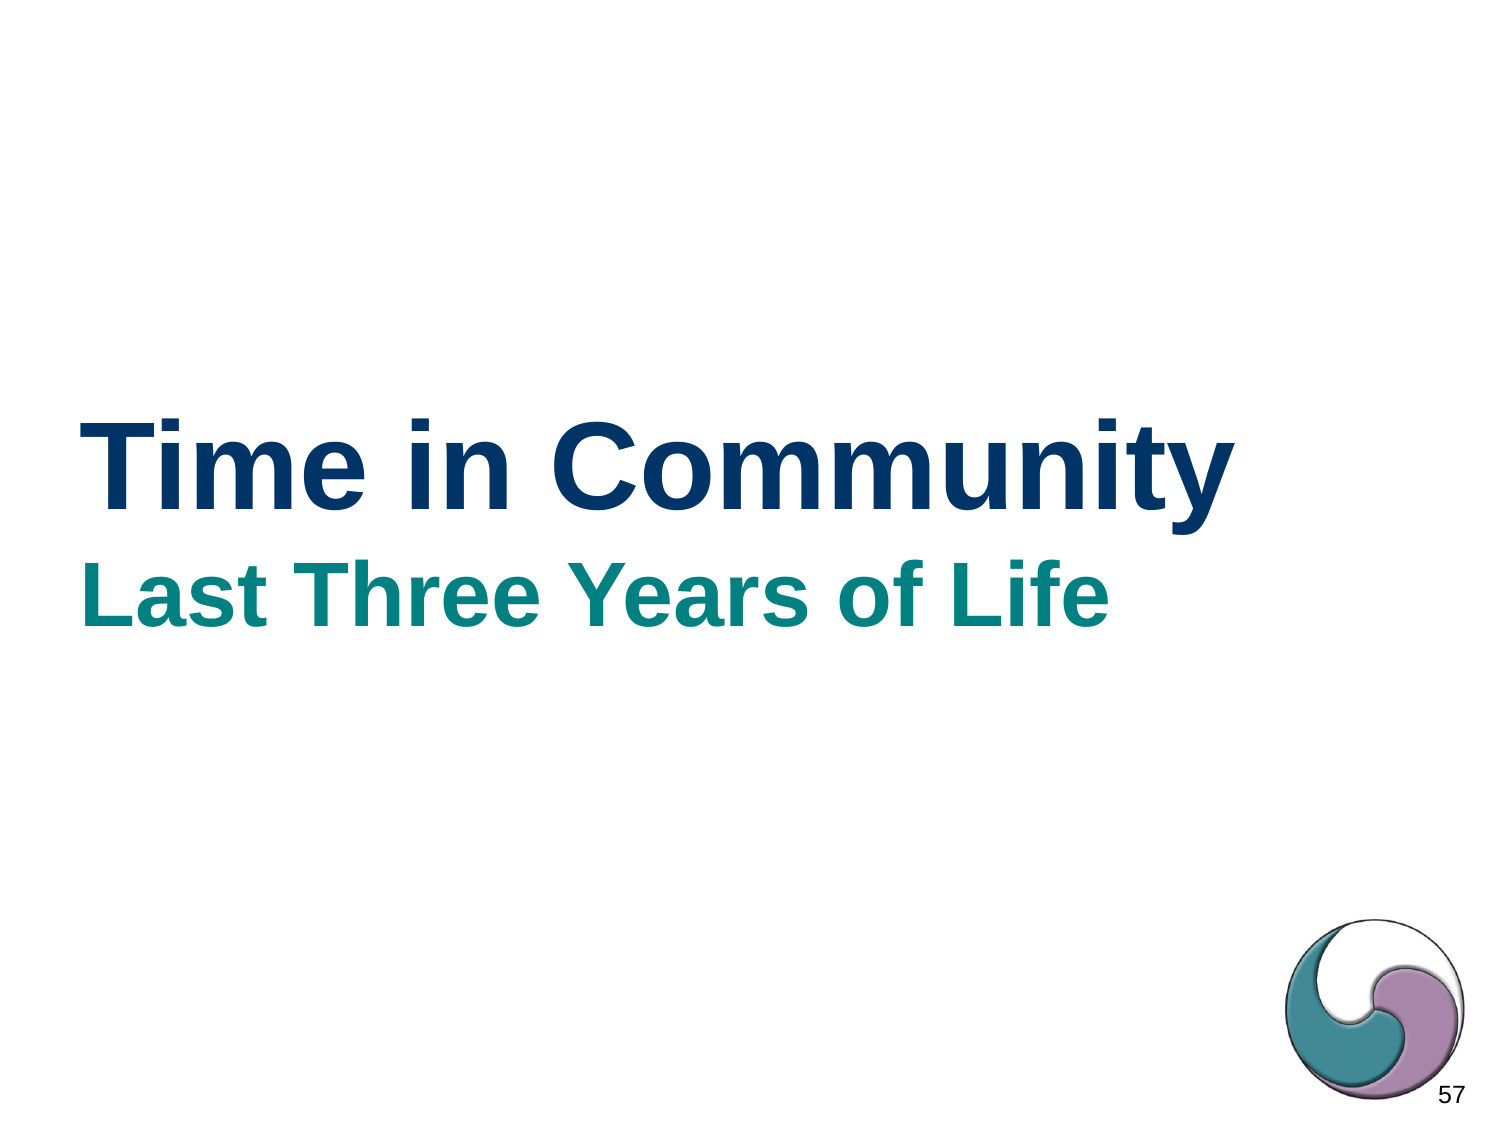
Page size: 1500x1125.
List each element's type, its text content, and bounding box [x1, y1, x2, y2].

picture [1281, 916, 1468, 1101]
title Time in Community Last Three Years of Life [64, 420, 1500, 609]
